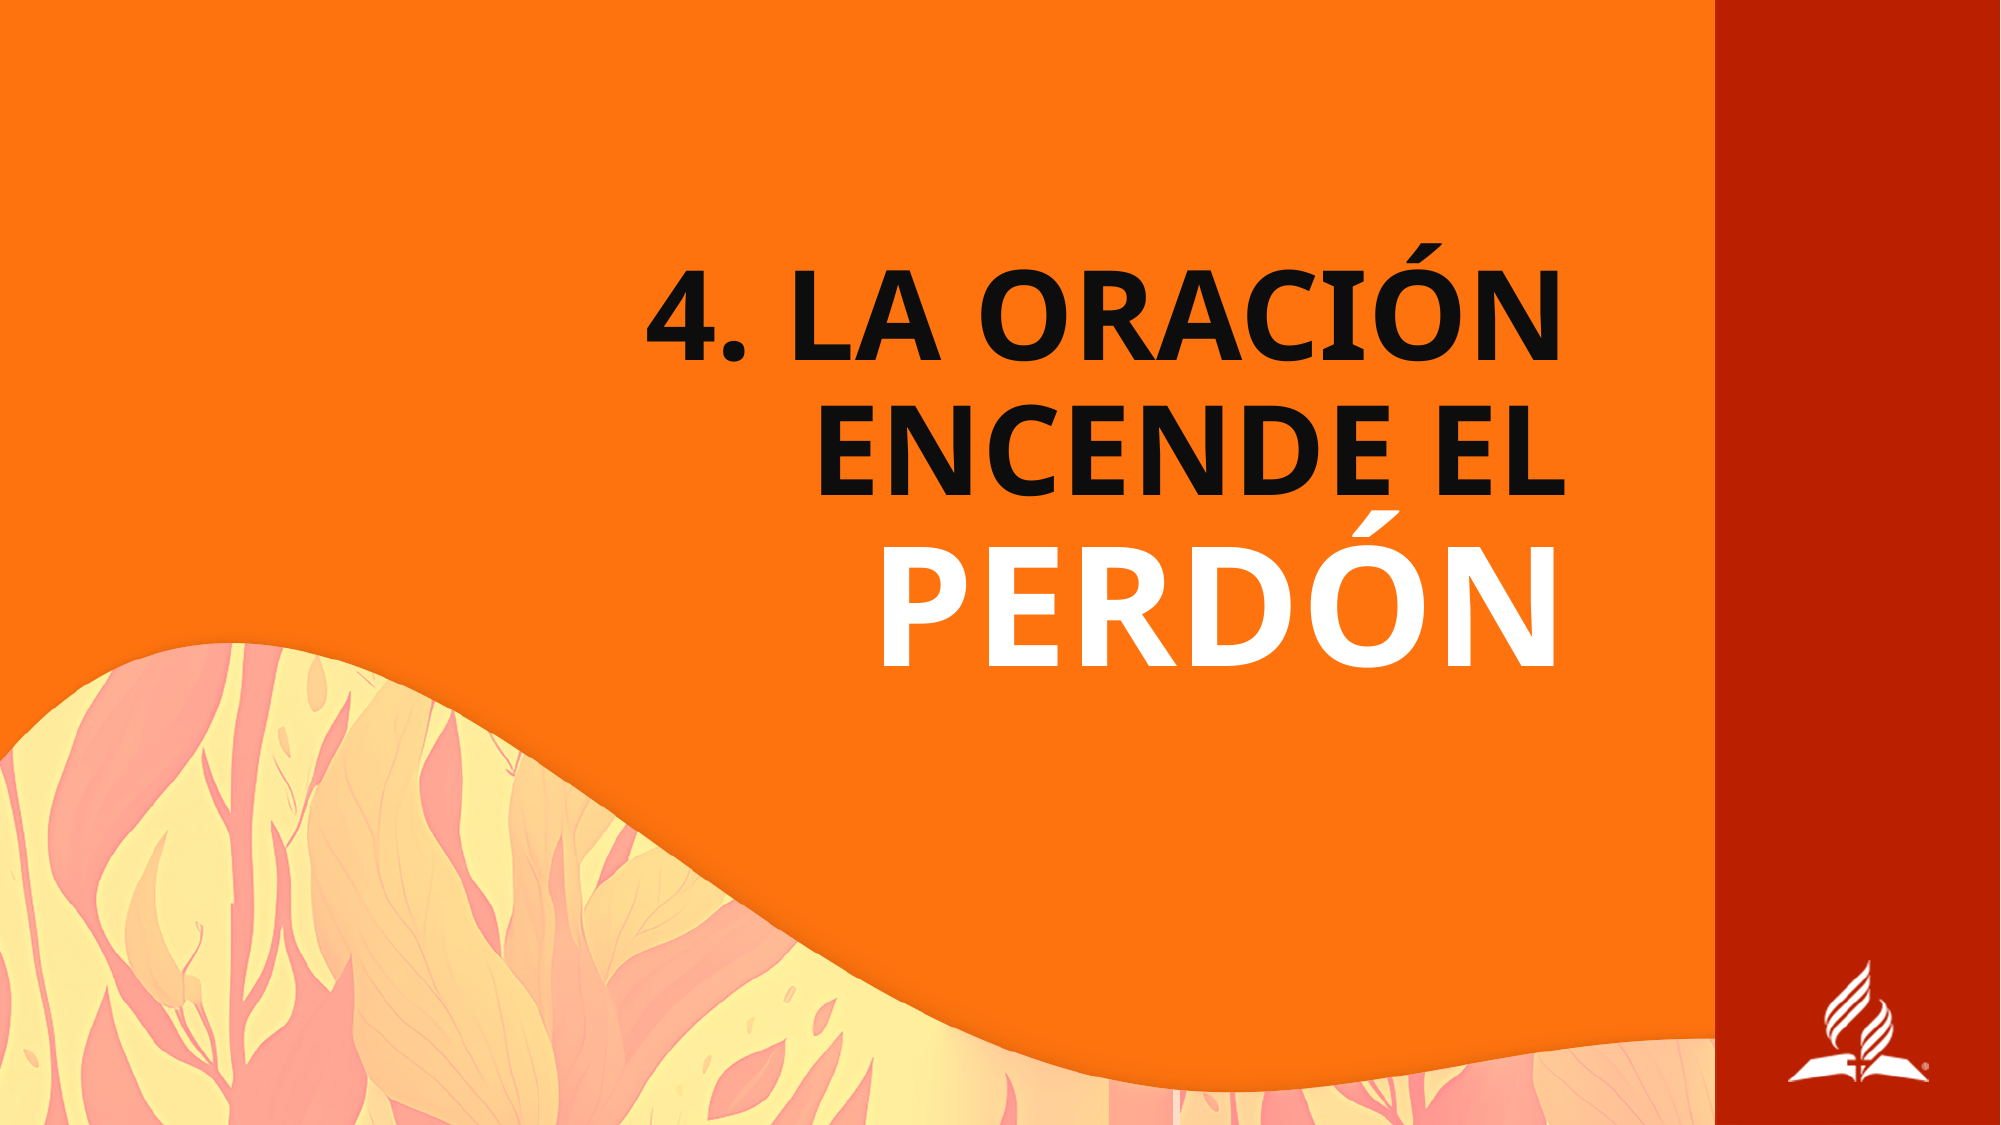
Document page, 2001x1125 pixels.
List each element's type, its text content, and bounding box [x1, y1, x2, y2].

title 4. LA ORACIÓN ENCENDE EL PERDÓN [65, 243, 1585, 712]
picture [0, 0, 2001, 1125]
